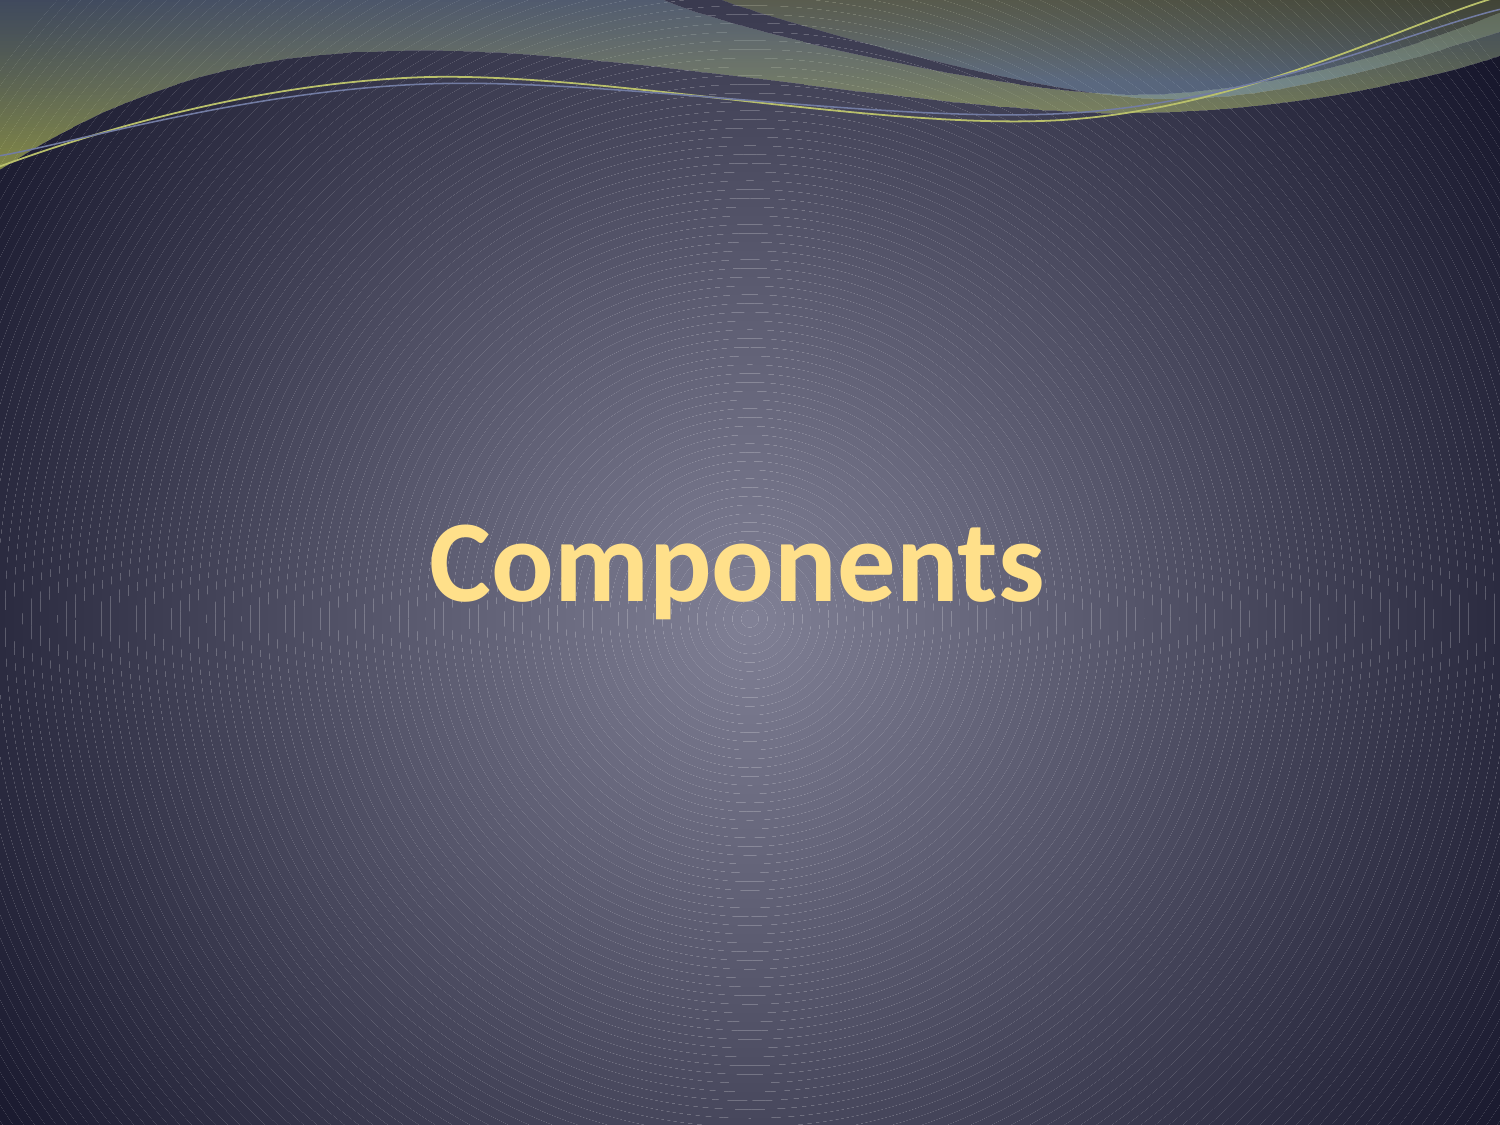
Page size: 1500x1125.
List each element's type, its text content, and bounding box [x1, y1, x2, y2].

title Components [99, 249, 1375, 625]
